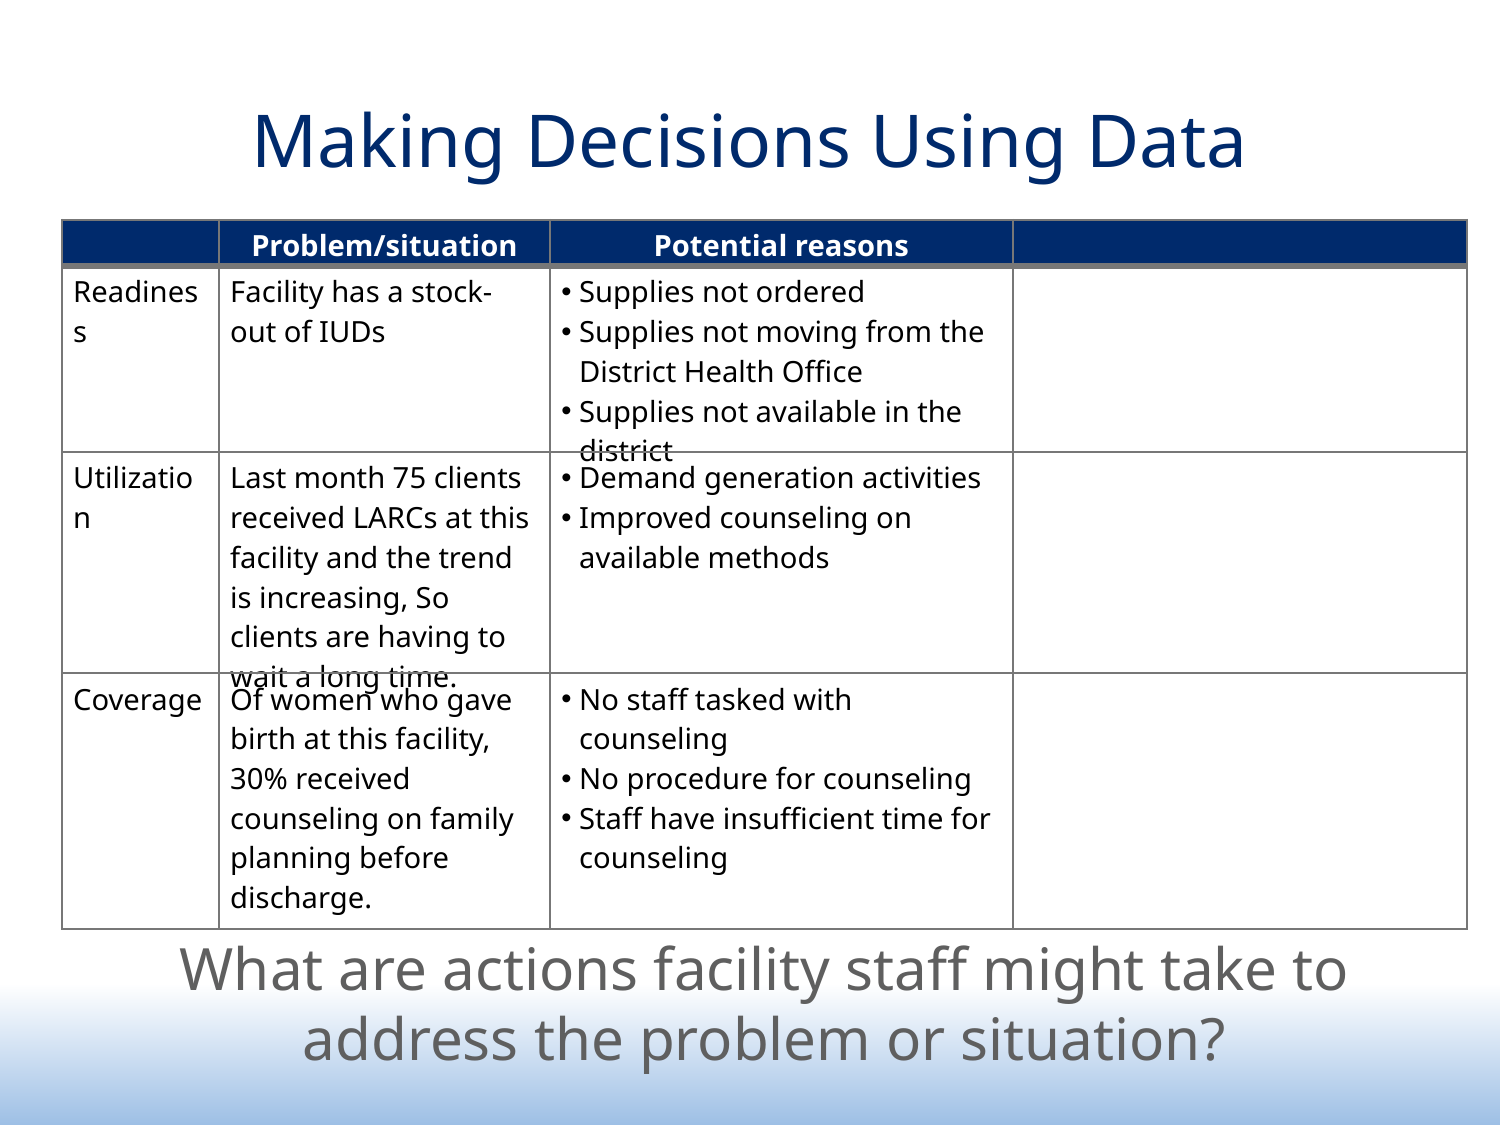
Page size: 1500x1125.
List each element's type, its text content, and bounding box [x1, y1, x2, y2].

table_cell Of women who gave birth at this facility, 30% received counseling on family planning before discharge. [220, 674, 549, 928]
table_cell Coverage [63, 674, 218, 928]
table_header Problem/situation [220, 233, 549, 263]
table_cell Facility has a stock-out of IUDs [220, 269, 549, 451]
table_header [63, 221, 218, 263]
table_cell Last month 75 clients received LARCs at this facility and the trend is increasing, So clients are having to wait a long time. [220, 453, 549, 672]
table_cell [1014, 269, 1466, 451]
table_cell Readiness [63, 269, 218, 451]
table_cell No staff tasked with counseling No procedure for counseling Staff have insufficient time for counseling [551, 674, 1012, 928]
table_cell Utilization [63, 453, 218, 672]
title Making Decisions Using Data [75, 45, 1425, 233]
table_cell [1014, 453, 1466, 672]
table_cell Demand generation activities Improved counseling on available methods [551, 453, 1012, 672]
text_box What are actions facility staff might take to address the problem or situation? [61, 930, 1468, 1080]
table_cell Supplies not ordered Supplies not moving from the District Health Office Supplies not available in the district [551, 269, 1012, 451]
table_header [1014, 221, 1466, 263]
table_cell [1014, 674, 1466, 928]
table_header Potential reasons [551, 233, 1012, 263]
